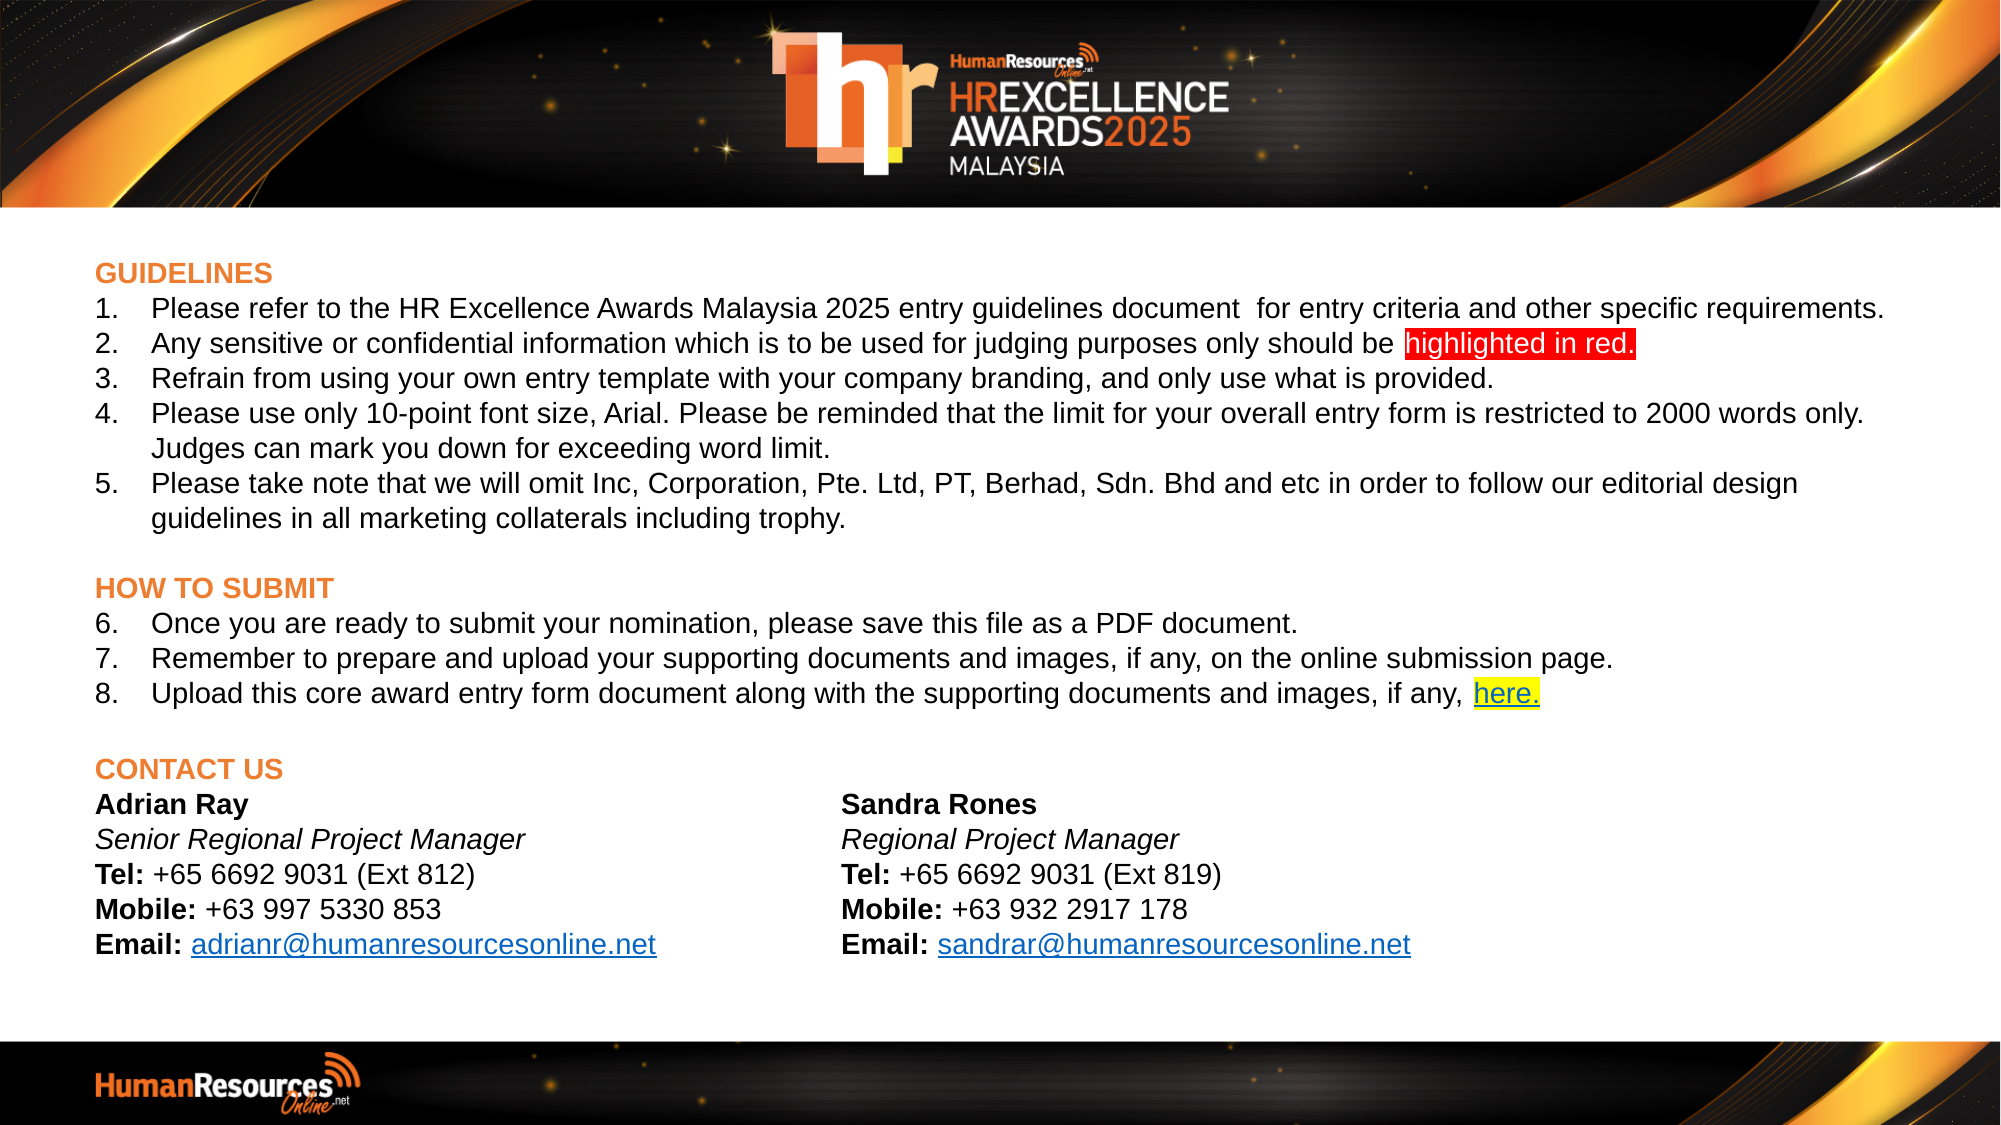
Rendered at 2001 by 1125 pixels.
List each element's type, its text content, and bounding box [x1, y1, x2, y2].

text_box Sandra Rones Regional Project Manager Tel: +65 6692 9031 (Ext 819) Mobile: +63 932 2917 178 Email: sandrar@humanresourcesonline.net [826, 778, 1436, 968]
picture [0, 0, 2001, 1125]
text_box GUIDELINES Please refer to the HR Excellence Awards Malaysia 2025 entry guidelines document for entry criteria and other specific requirements. Any sensitive or confidential information which is to be used for judging purposes only should be highlighted in red. Refrain from using your own entry template with your company branding, and only use what is provided. Please use only 10-point font size, Arial. Please be reminded that the limit for your overall entry form is restricted to 2000 words only. Judges can mark you down for exceeding word limit. Please take note that we will omit Inc, Corporation, Pte. Ltd, PT, Berhad, Sdn. Bhd and etc in order to follow our editorial design guidelines in all marketing collaterals including trophy. HOW TO SUBMIT Once you are ready to submit your nomination, please save this file as a PDF document. Remember to prepare and upload your supporting documents and images, if any, on the online submission page. Upload this core award entry form document along with the supporting documents and images, if any, here. [80, 247, 1931, 717]
text_box CONTACT US Adrian Ray Senior Regional Project Manager Tel: +65 6692 9031 (Ext 812) Mobile: +63 997 5330 853 Email: adrianr@humanresourcesonline.net [80, 742, 705, 968]
